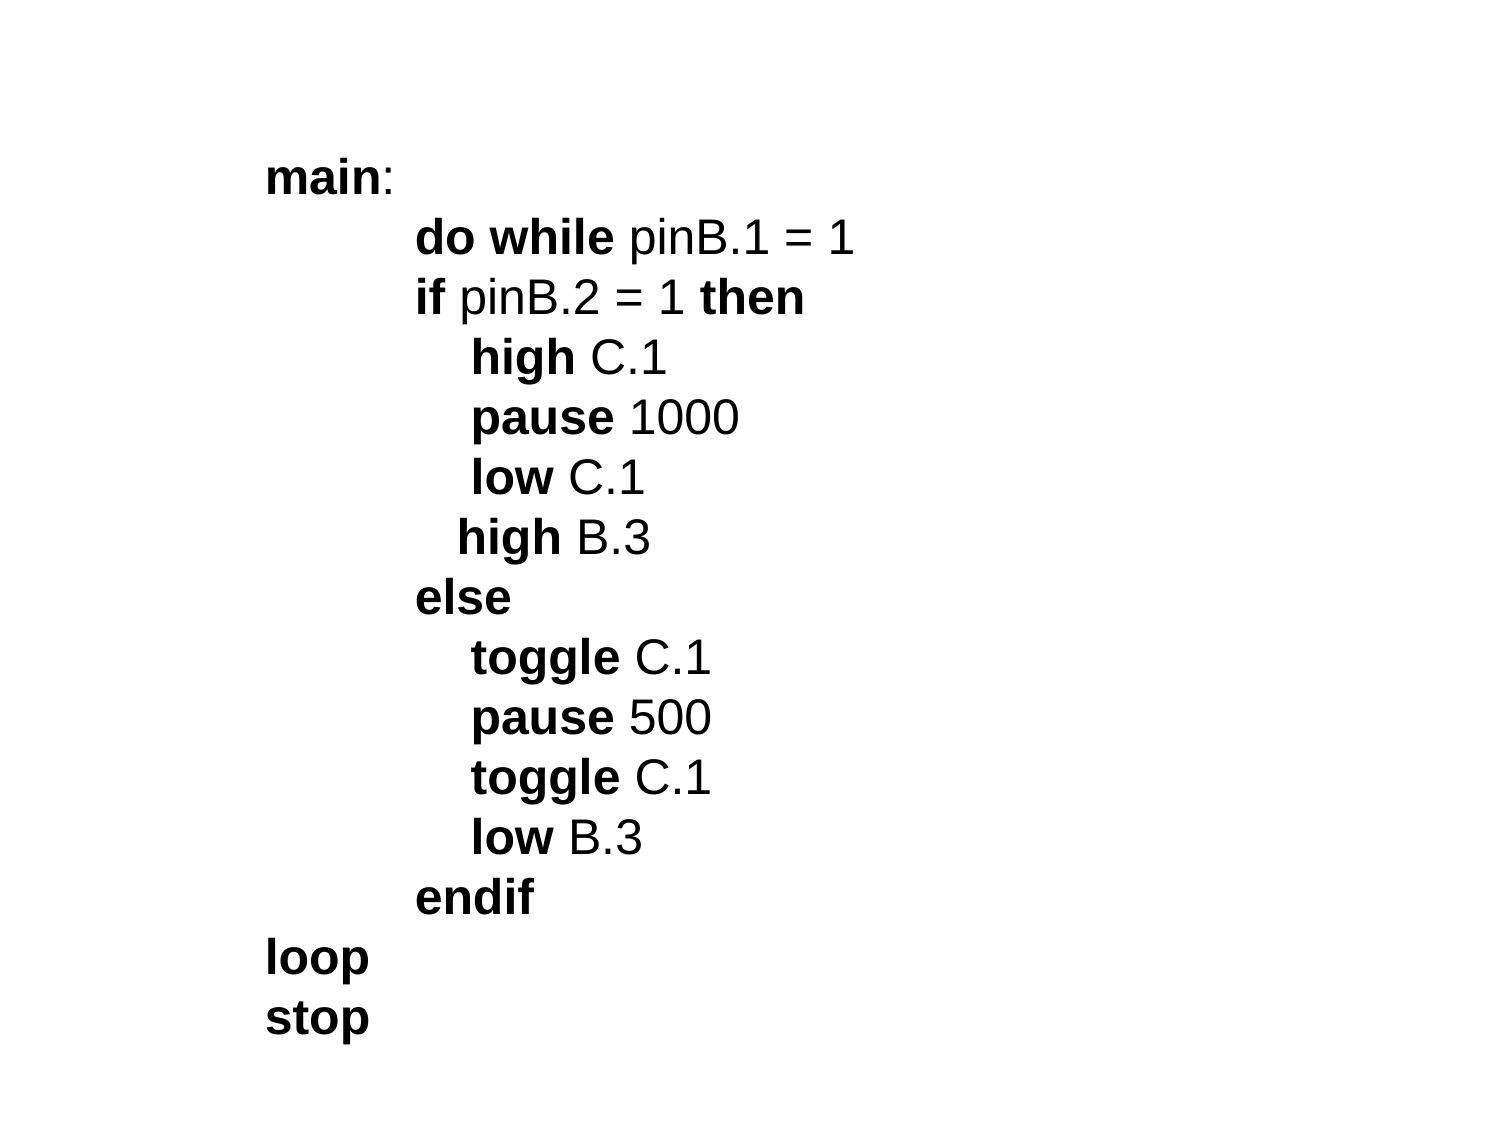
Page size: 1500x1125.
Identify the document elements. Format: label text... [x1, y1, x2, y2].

text_box main: do while pinB.1 = 1 if pinB.2 = 1 then high C.1 pause 1000 low C.1 high B.3 else toggle C.1 pause 500 toggle C.1 low B.3 endif loop stop [249, 137, 1125, 1053]
